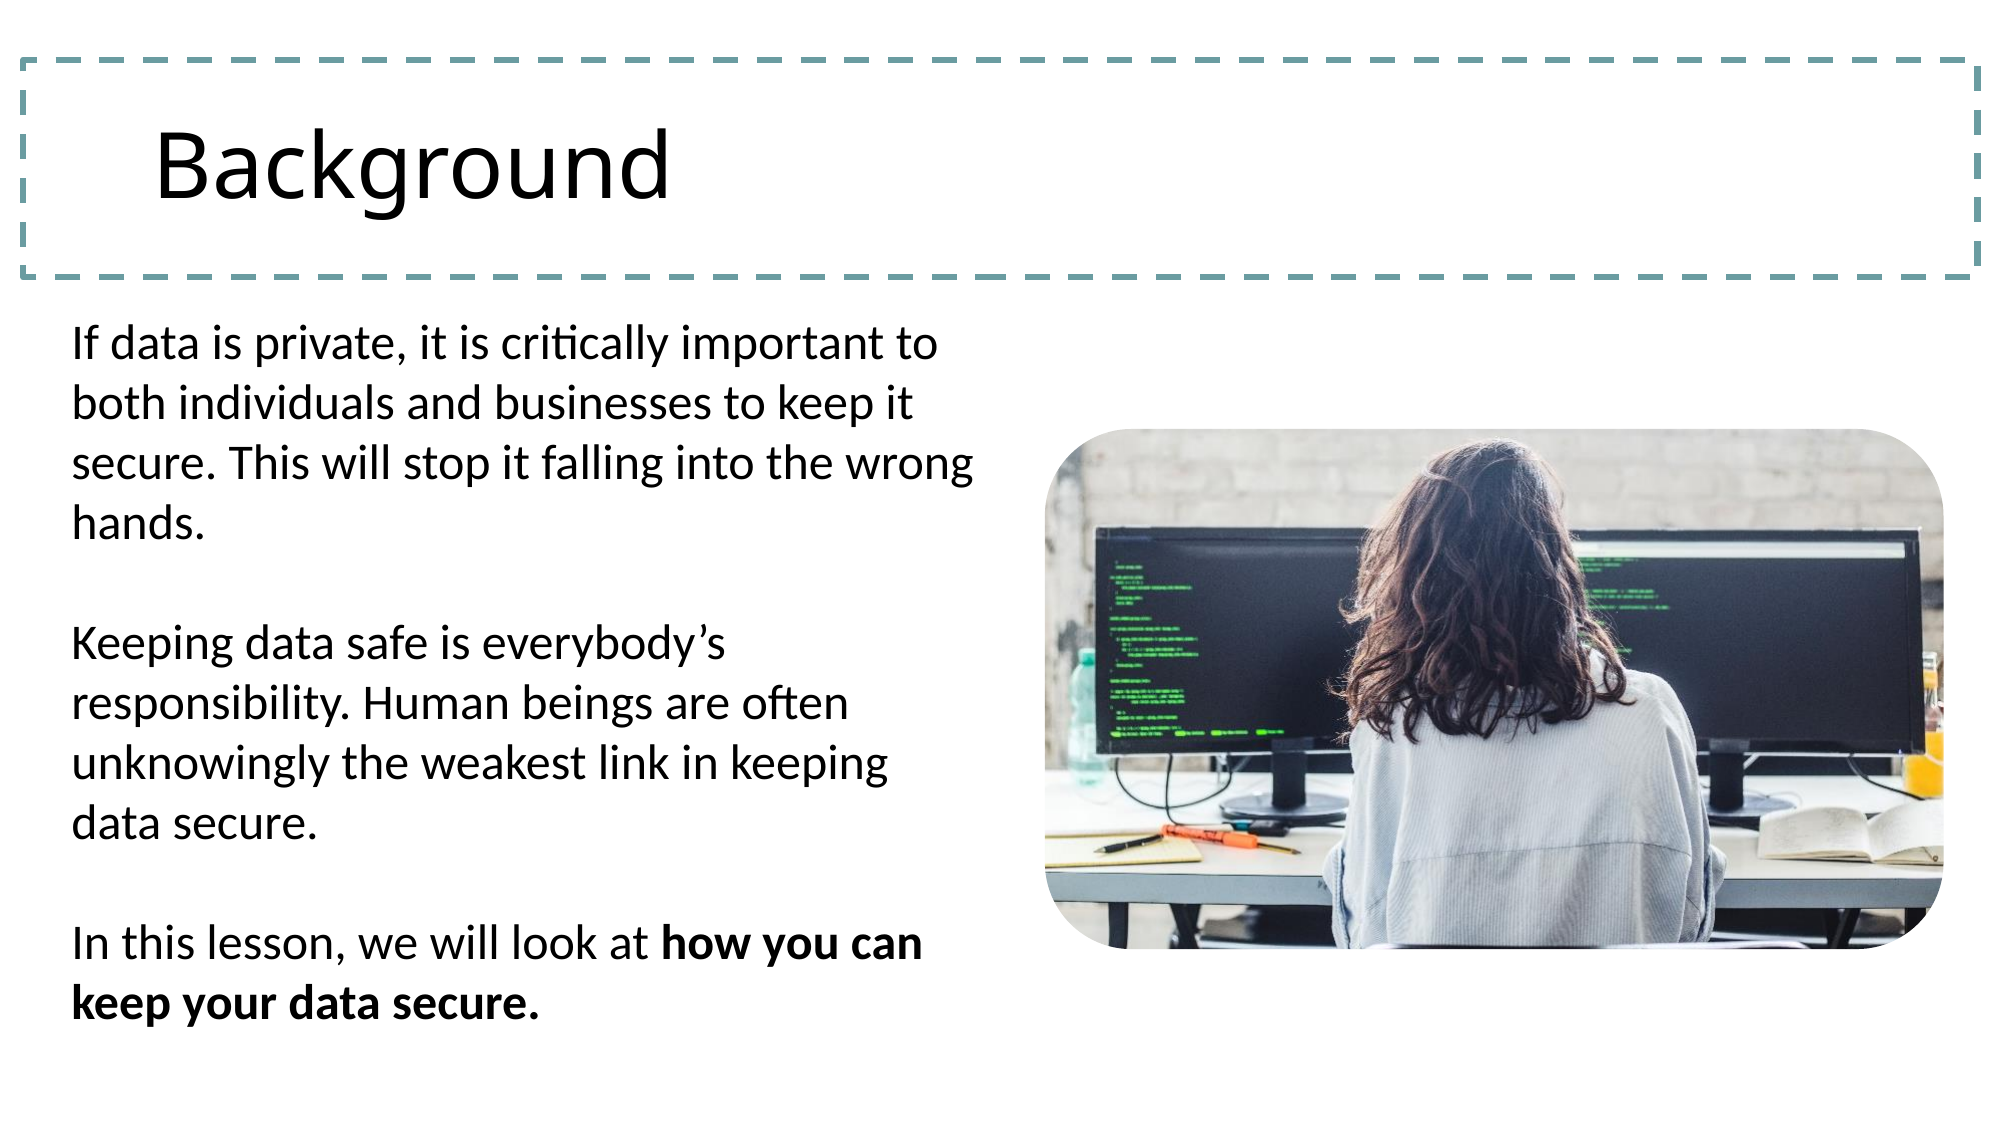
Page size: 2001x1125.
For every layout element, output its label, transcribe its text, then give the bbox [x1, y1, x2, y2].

text_box If data is private, it is critically important to both individuals and businesses to keep it secure. This will stop it falling into the wrong hands. Keeping data safe is everybody’s responsibility. Human beings are often unknowingly the weakest link in keeping data secure. In this lesson, we will look at how you can keep your data secure. [56, 302, 1000, 1038]
picture [1044, 428, 1944, 950]
title Background [137, 59, 1863, 278]
